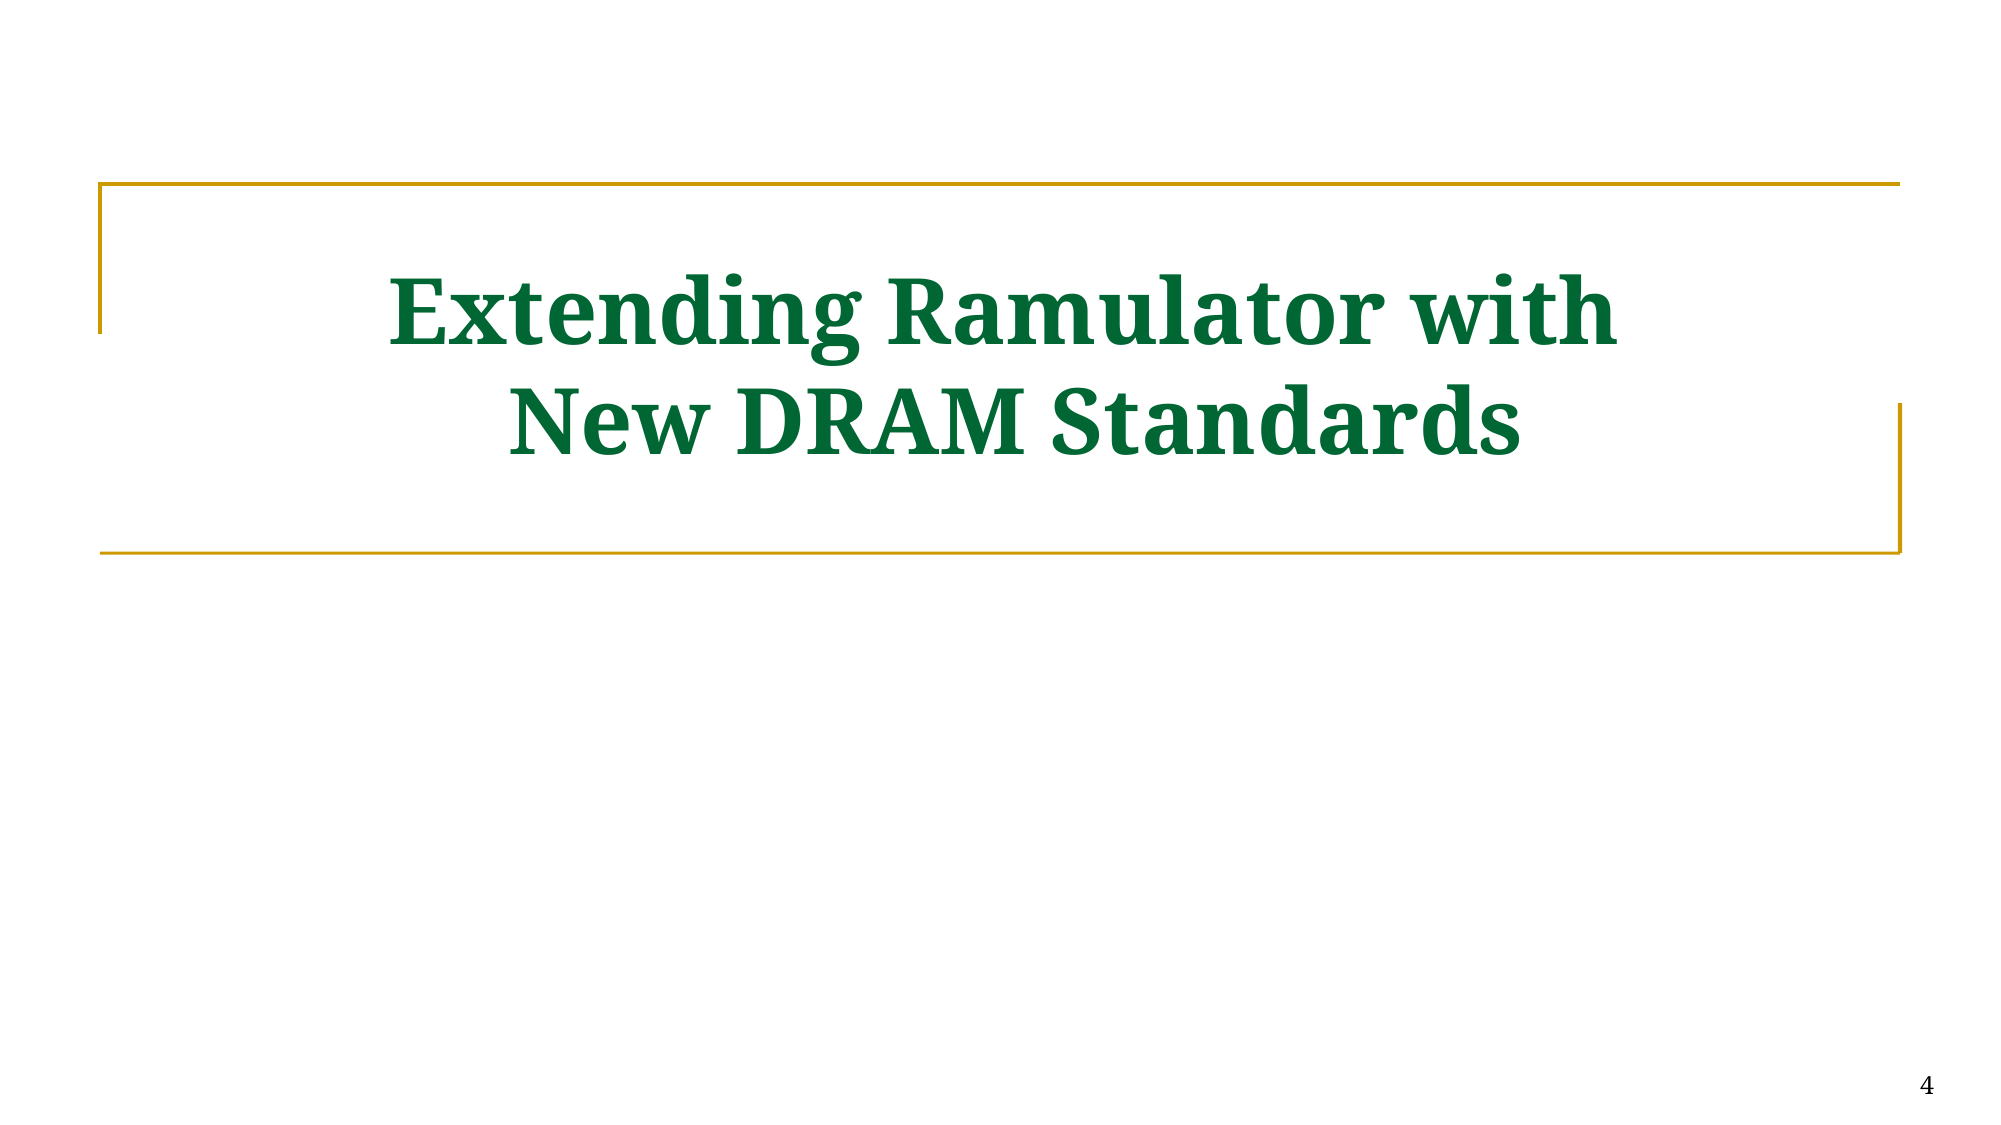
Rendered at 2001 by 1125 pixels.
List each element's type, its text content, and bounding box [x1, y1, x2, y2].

title Extending Ramulator with New DRAM Standards [150, 187, 1884, 538]
slide_number 4 [1482, 1036, 1950, 1112]
